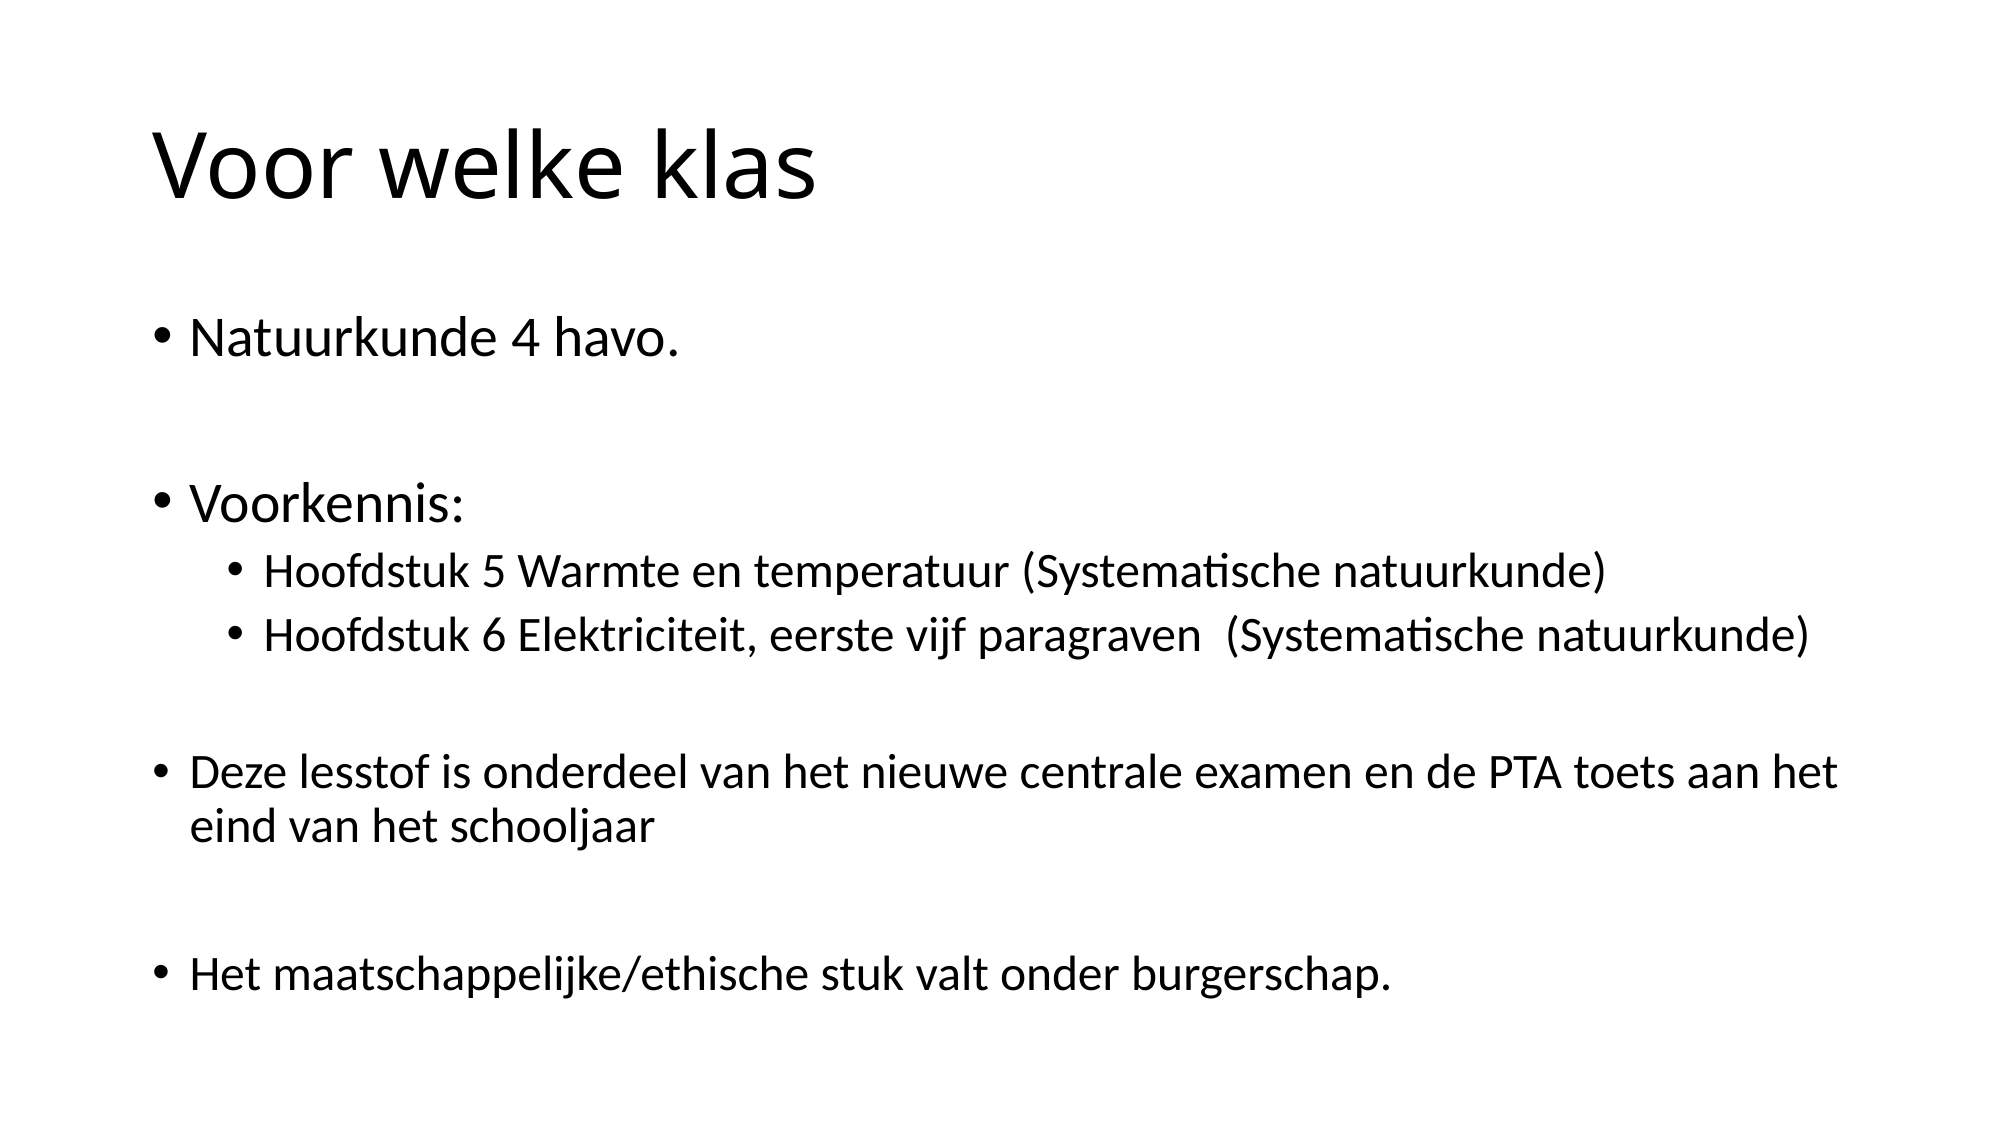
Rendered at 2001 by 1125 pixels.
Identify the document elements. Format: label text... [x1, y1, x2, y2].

title Voor welke klas [137, 59, 1863, 278]
list Natuurkunde 4 havo. Voorkennis: Hoofdstuk 5 Warmte en temperatuur (Systematische natuurkunde) Hoofdstuk 6 Elektriciteit, eerste vijf paragraven (Systematische natuurkunde) Deze lesstof is onderdeel van het nieuwe centrale examen en de PTA toets aan het eind van het schooljaar Het maatschappelijke/ethische stuk valt onder burgerschap. [137, 299, 1863, 1014]
